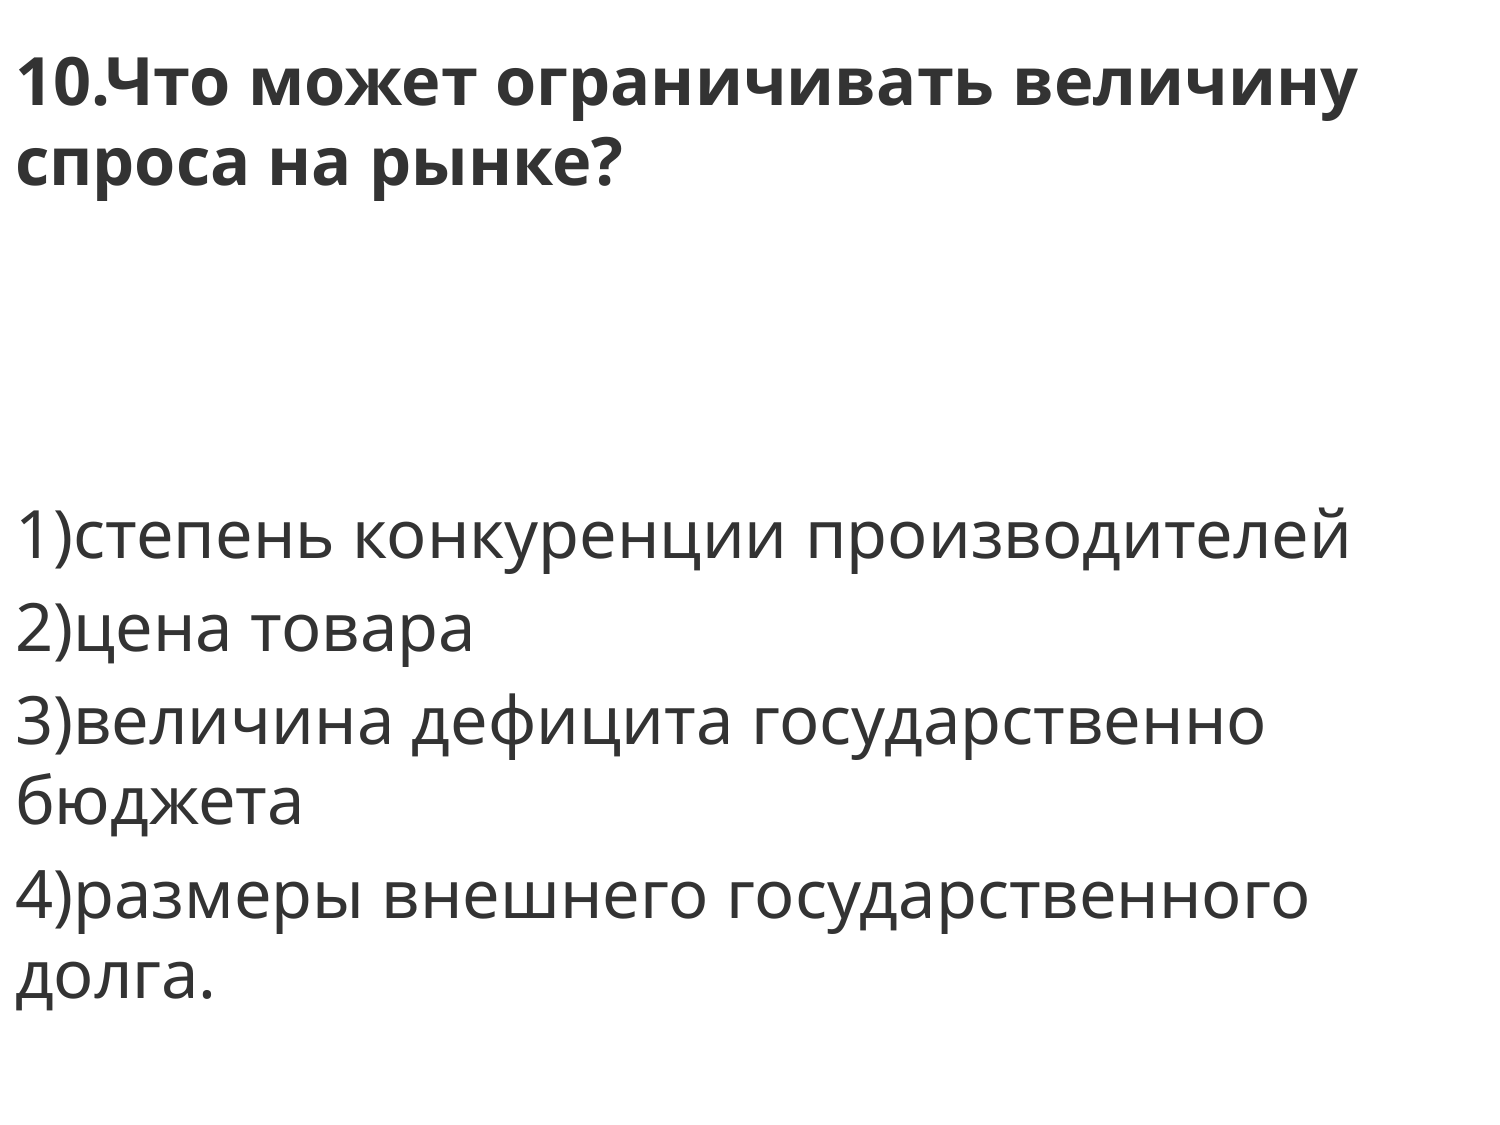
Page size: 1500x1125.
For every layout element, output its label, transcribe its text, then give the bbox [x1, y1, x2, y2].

list 10.Что может ограничивать величину спроса на рынке? 1)степень конкуренции производителей 2)цена товара 3)величина дефицита государственно бюджета 4)размеры внешнего государственного долга. [0, 30, 1471, 1106]
